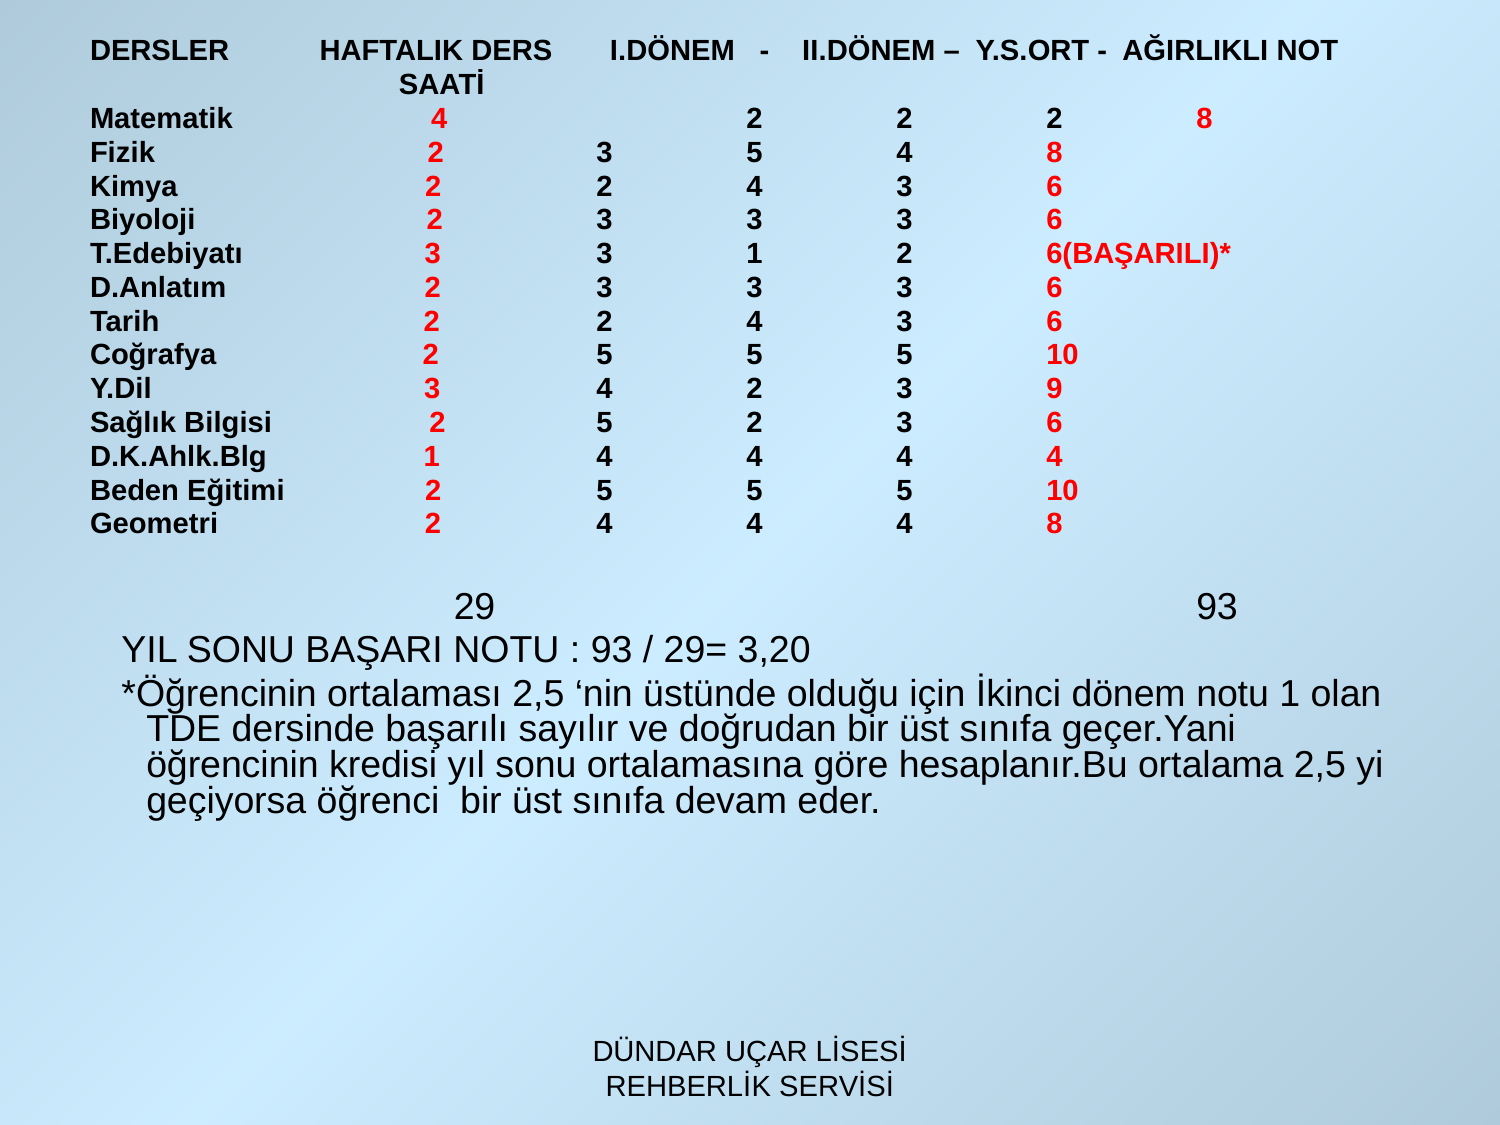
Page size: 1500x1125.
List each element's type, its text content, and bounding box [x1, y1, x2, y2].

footer DÜNDAR UÇAR LİSESİ REHBERLİK SERVİSİ [512, 1024, 988, 1103]
list DERSLER HAFTALIK DERS I.DÖNEM - II.DÖNEM – Y.S.ORT - AĞIRLIKLI NOT SAATİ Matematik 4 2 2 2 8 Fizik 2 3 5 4 8 Kimya 2 2 4 3 6 Biyoloji 2 3 3 3 6 T.Edebiyatı 3 3 1 2 6(BAŞARILI)* D.Anlatım 2 3 3 3 6 Tarih 2 2 4 3 6 Coğrafya 2 5 5 5 10 Y.Dil 3 4 2 3 9 Sağlık Bilgisi 2 5 2 3 6 D.K.Ahlk.Blg 1 4 4 4 4 Beden Eğitimi 2 5 5 5 10 Geometri 2 4 4 4 8 29 93 YIL SONU BAŞARI NOTU : 93 / 29= 3,20 *Öğrencinin ortalaması 2,5 ‘nin üstünde olduğu için İkinci dönem notu 1 olan TDE dersinde başarılı sayılır ve doğrudan bir üst sınıfa geçer.Yani öğrencinin kredisi yıl sonu ortalamasına göre hesaplanır.Bu ortalama 2,5 yi geçiyorsa öğrenci bir üst sınıfa devam eder. [74, 30, 1426, 1006]
